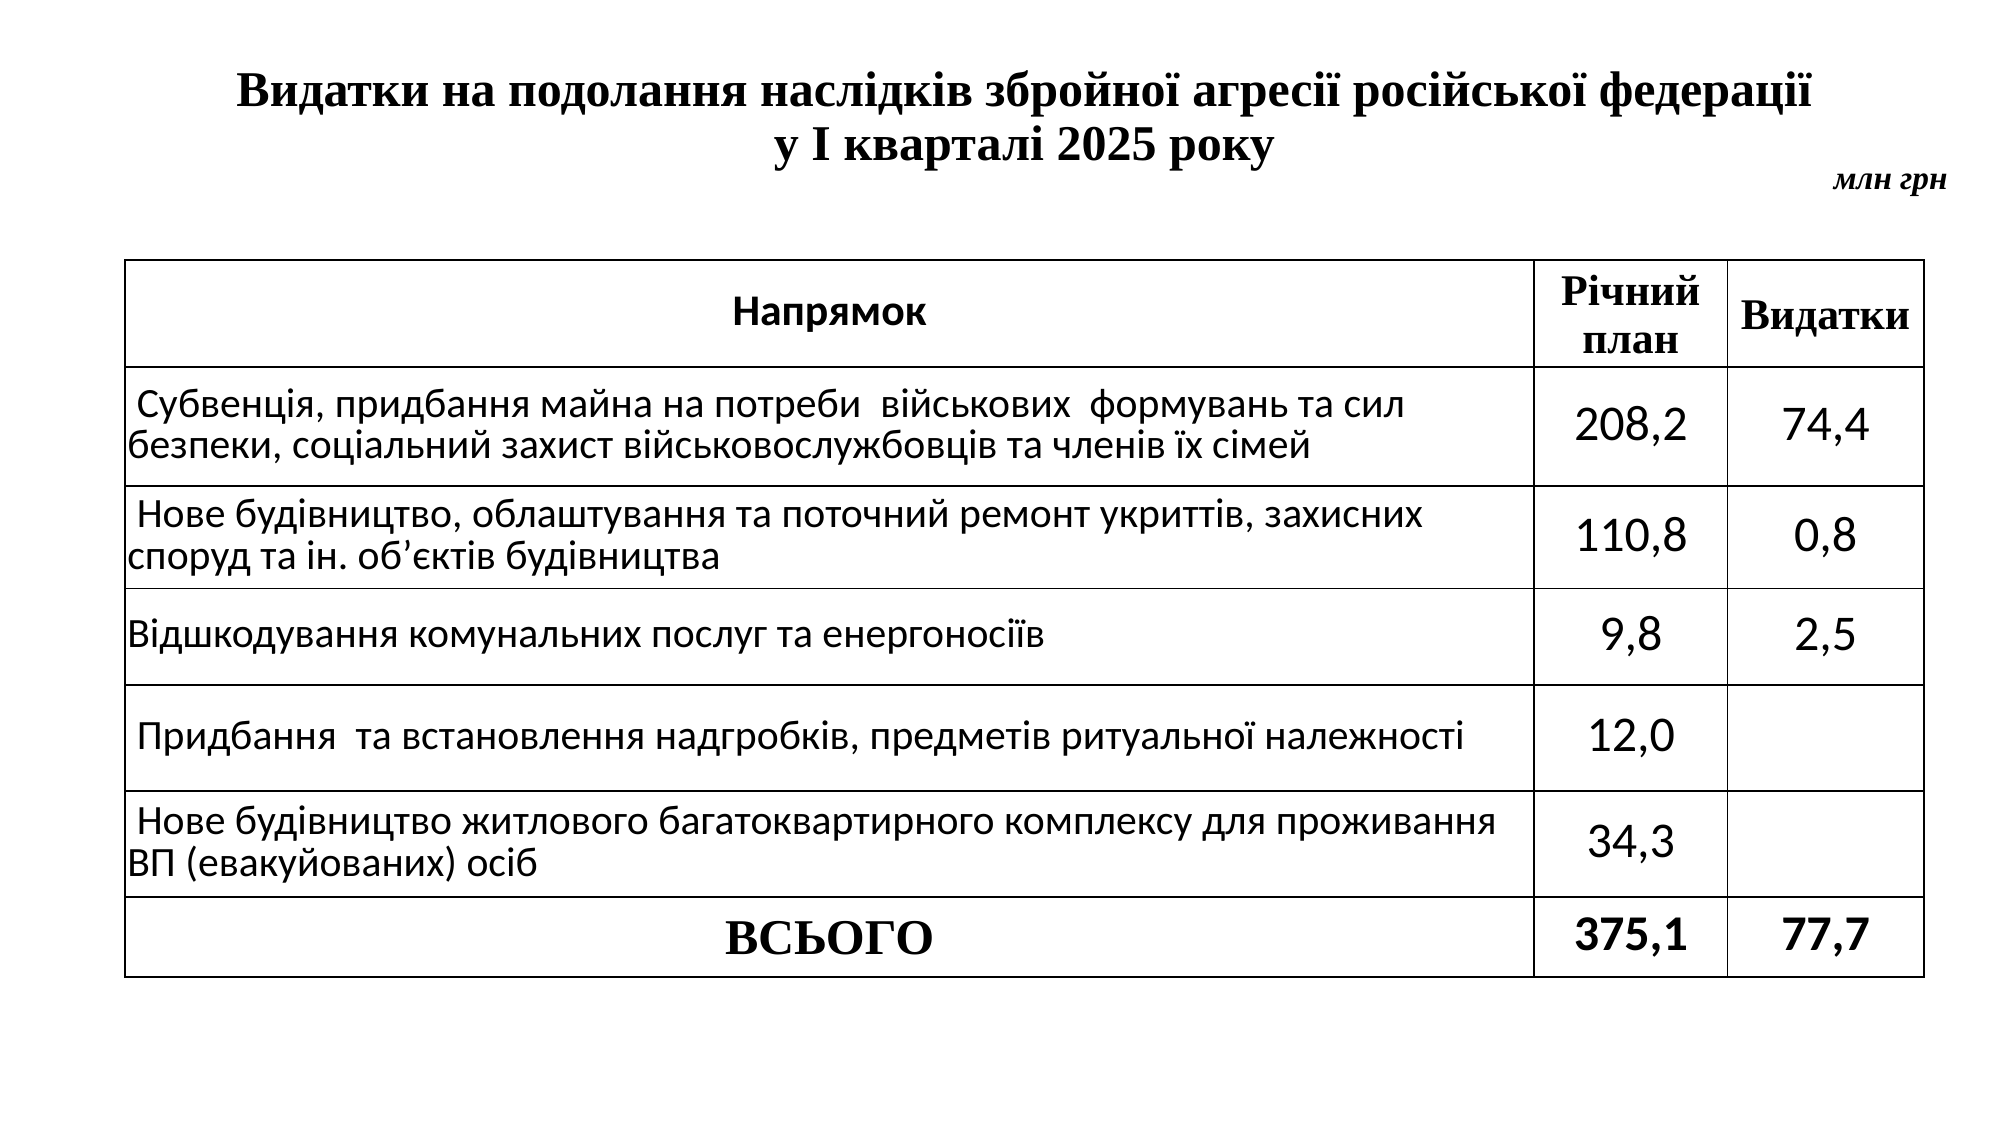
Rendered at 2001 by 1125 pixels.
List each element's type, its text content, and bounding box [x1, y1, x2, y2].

table_header Річний план [1535, 261, 1727, 366]
text_box млн грн [1819, 118, 1993, 204]
table_cell Нове будівництво житлового багатоквартирного комплексу для проживання ВП (евакуйованих) осіб [126, 792, 1533, 896]
table_cell 2,5 [1728, 589, 1923, 684]
table_cell Субвенція, придбання майна на потреби військових формувань та сил безпеки, соціальний захист військовослужбовців та членів їх сімей [126, 368, 1533, 485]
table_cell 0,8 [1728, 487, 1923, 588]
table_header Видатки [1728, 261, 1923, 366]
table_cell 74,4 [1728, 368, 1923, 485]
title Видатки на подолання наслідків збройної агресії російської федерації у І кварталі 2025 року [105, 59, 1944, 177]
table_cell 12,0 [1535, 686, 1727, 790]
table_header Напрямок [126, 261, 1533, 366]
table_cell 110,8 [1535, 487, 1727, 588]
table_cell 375,1 [1535, 898, 1727, 976]
table_cell Нове будівництво, облаштування та поточний ремонт укриттів, захисних споруд та ін. об’єктів будівництва [126, 487, 1533, 588]
table_cell 77,7 [1728, 898, 1923, 976]
table_cell ВСЬОГО [126, 898, 1533, 976]
table_cell 9,8 [1535, 589, 1727, 684]
table_cell [1728, 686, 1923, 790]
table_cell Відшкодування комунальних послуг та енергоносіїв [126, 589, 1533, 684]
table_cell 34,3 [1535, 792, 1727, 896]
table_cell [1728, 792, 1923, 896]
table_cell Придбання та встановлення надгробків, предметів ритуальної належності [126, 686, 1533, 790]
table_cell 208,2 [1535, 368, 1727, 485]
